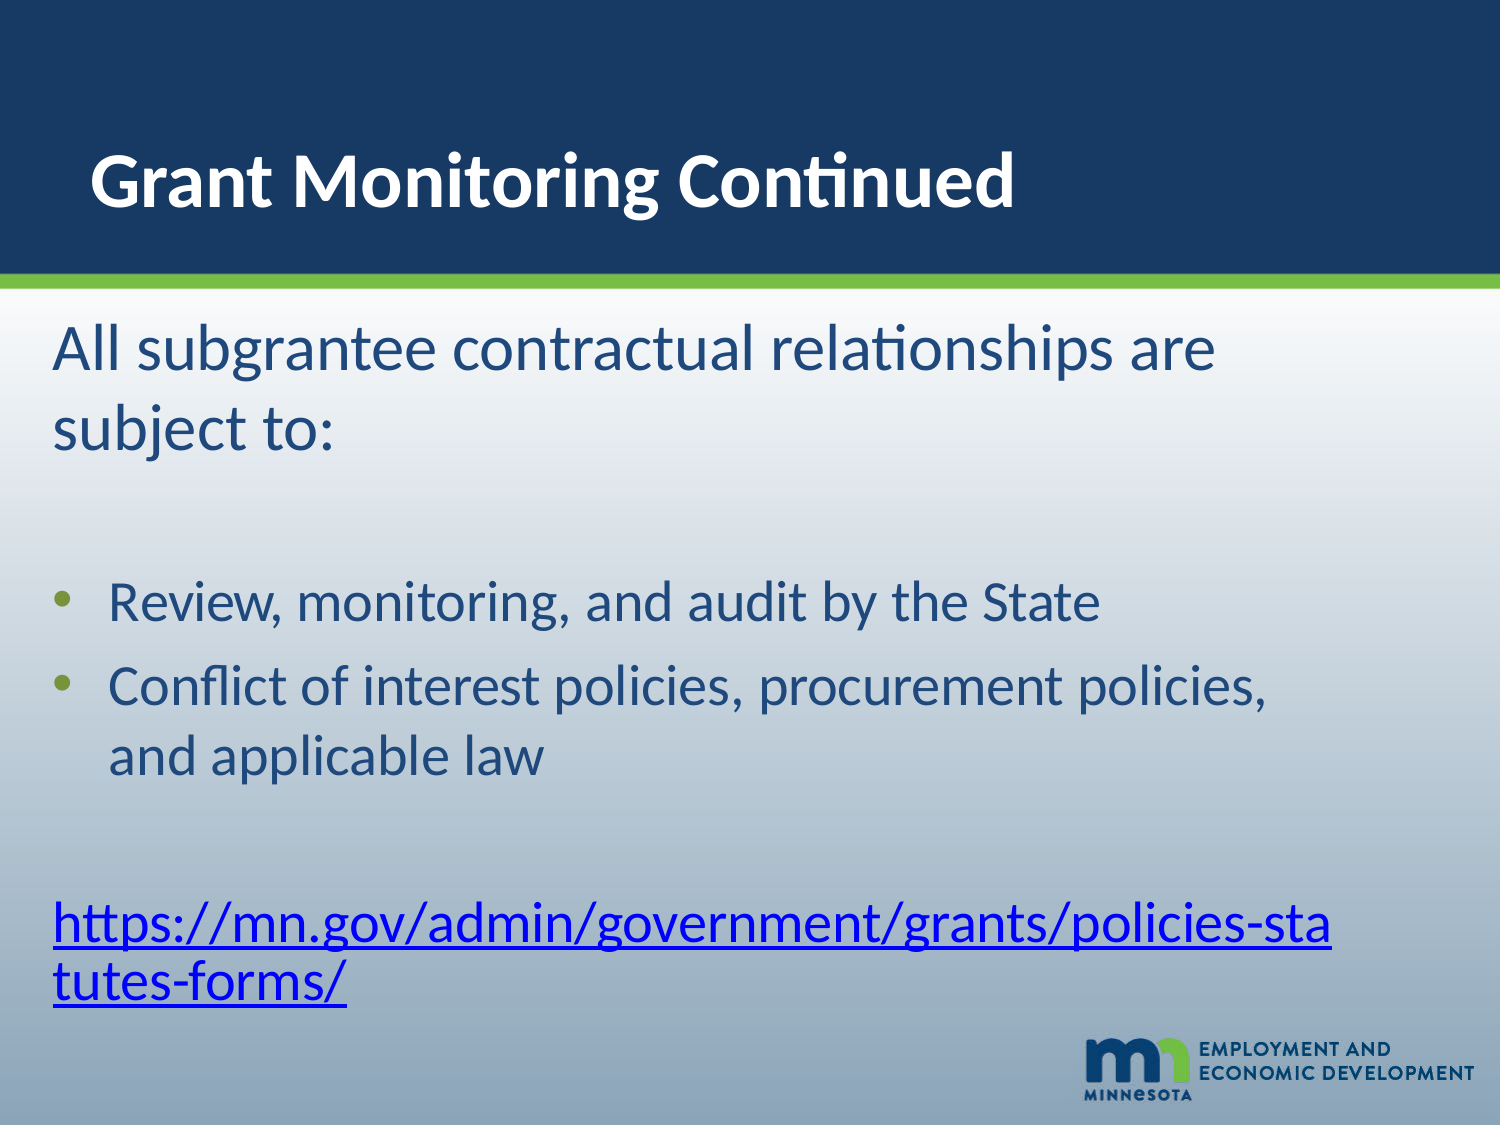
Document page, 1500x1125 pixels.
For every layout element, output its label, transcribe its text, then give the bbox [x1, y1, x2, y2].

title Grant Monitoring Continued [87, 126, 1263, 301]
picture [0, 0, 1500, 1125]
text_box All subgrantee contractual relationships are subject to: Review, monitoring, and audit by the State Conflict of interest policies, procurement policies, and applicable law https://mn.gov/admin/government/grants/policies-statutes-forms/ [50, 301, 1332, 1121]
